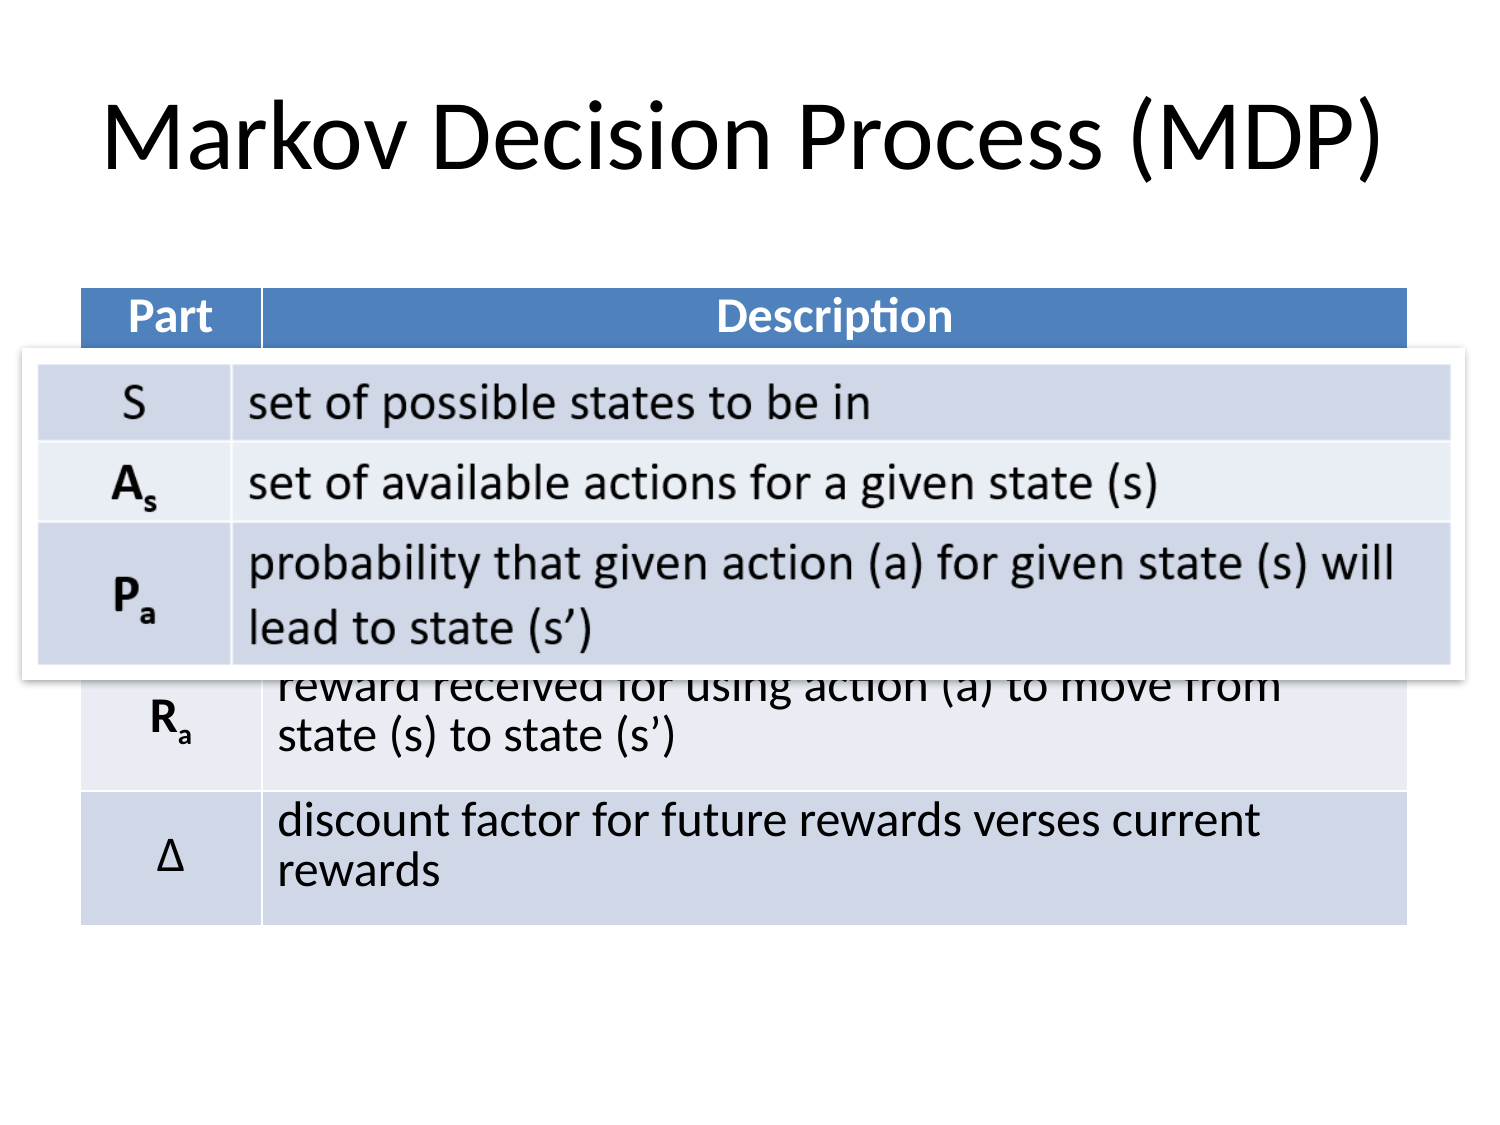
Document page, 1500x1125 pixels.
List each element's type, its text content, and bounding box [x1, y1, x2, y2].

text_box Markov Decision Process (MDP) [74, 62, 1413, 198]
table_header Description [263, 288, 1407, 345]
table_cell reward received for using action (a) to move from state (s) to state (s’) [263, 688, 1407, 790]
table_cell Ra [81, 688, 261, 790]
table_cell discount factor for future rewards verses current rewards [263, 792, 1407, 925]
table_cell Δ [81, 792, 261, 925]
picture [36, 362, 1452, 666]
table_header Part [81, 288, 261, 345]
